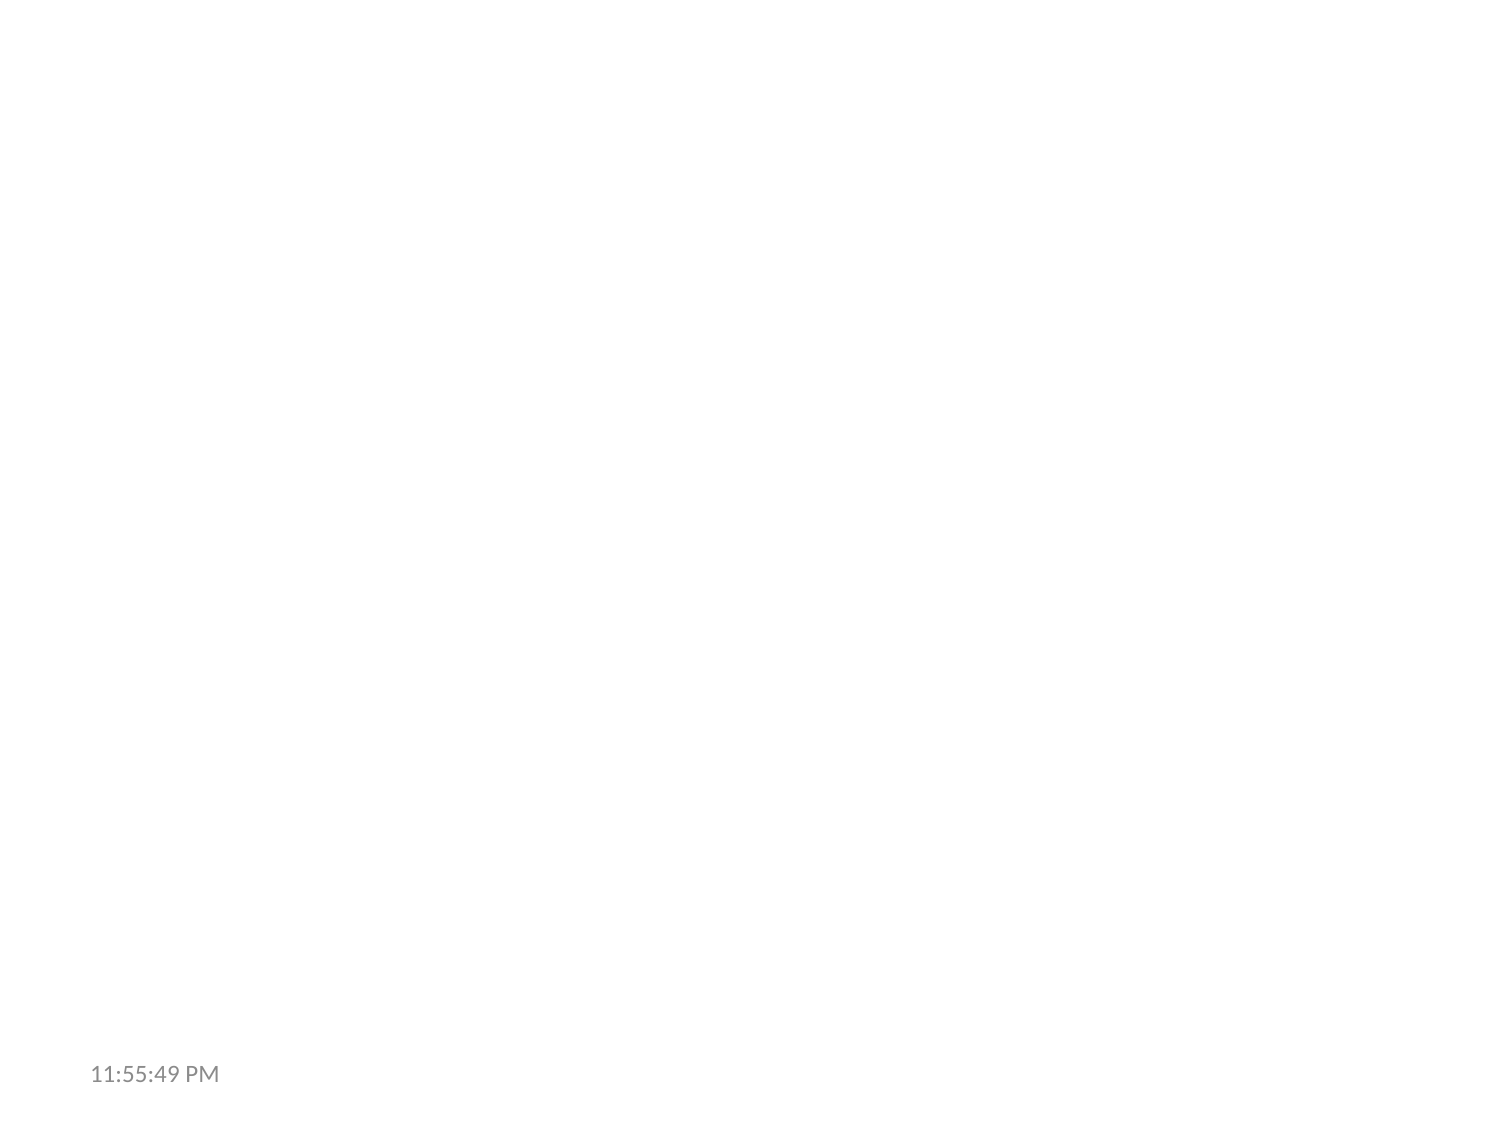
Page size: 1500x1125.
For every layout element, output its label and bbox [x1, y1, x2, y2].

slide_number [75, 1042, 425, 1103]
